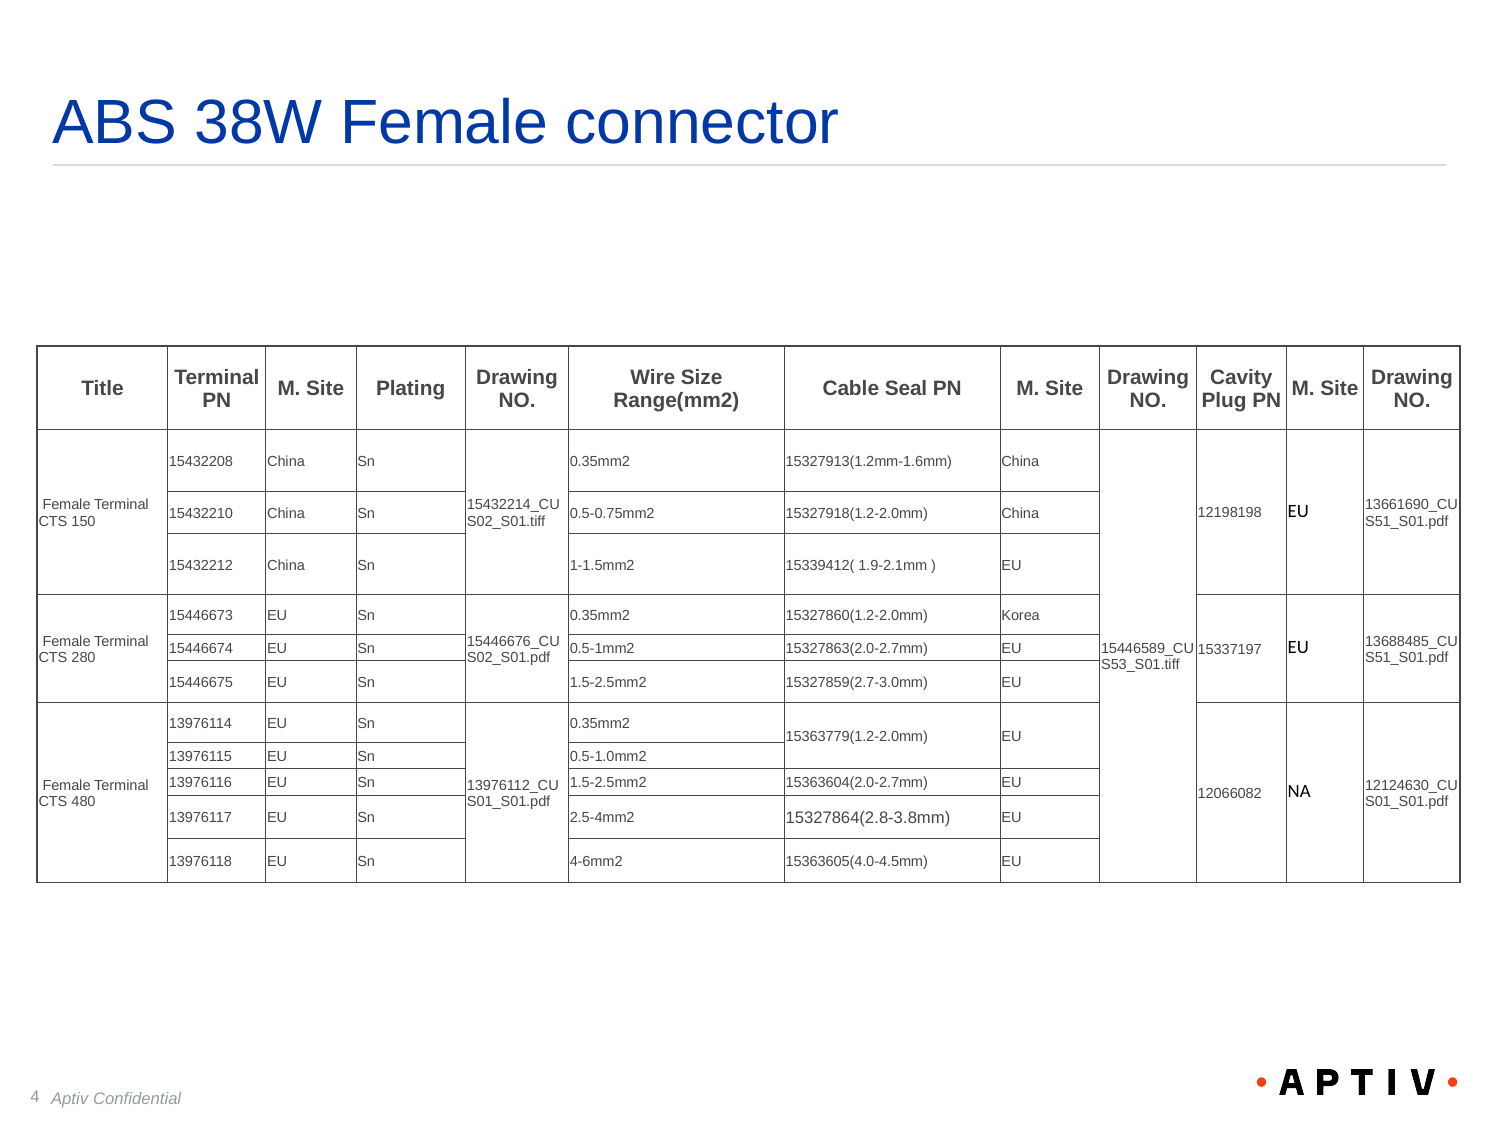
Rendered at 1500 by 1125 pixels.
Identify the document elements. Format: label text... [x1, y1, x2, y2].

table_cell 12066082 [1197, 703, 1286, 882]
table_cell 0.35mm2 [569, 430, 784, 491]
table_cell Sn [357, 839, 465, 882]
table_cell 13976116 [168, 769, 265, 795]
table_header M. Site [266, 347, 356, 429]
table_cell 1-1.5mm2 [569, 534, 784, 594]
table_cell 15432214_CUS02_S01.tiff [466, 430, 568, 594]
table_cell 4-6mm2 [569, 839, 784, 882]
table_cell Sn [357, 635, 465, 660]
table_cell 0.35mm2 [569, 703, 784, 742]
table_cell 15363605(4.0-4.5mm) [785, 839, 1000, 882]
table_cell Female Terminal CTS 480 [38, 703, 167, 882]
table_header M. Site [1287, 347, 1363, 429]
table_cell Sn [357, 743, 465, 768]
table_cell Sn [357, 492, 465, 533]
table_cell Sn [357, 703, 465, 742]
table_cell EU [266, 635, 356, 660]
table_cell Sn [357, 595, 465, 634]
table_header Cable Seal PN [785, 347, 1000, 429]
table_cell EU [266, 703, 356, 742]
table_cell 15337197 [1197, 595, 1286, 702]
table_cell China [1001, 430, 1099, 491]
table_cell EU [1001, 661, 1099, 702]
table_cell 1.5-2.5mm2 [569, 661, 784, 702]
table_header Plating [357, 347, 465, 429]
table_cell EU [1001, 796, 1099, 838]
table_cell 12198198 [1197, 430, 1286, 594]
table_cell EU [1001, 534, 1099, 594]
table_cell 15327860(1.2-2.0mm) [785, 595, 1000, 634]
table_cell China [266, 492, 356, 533]
table_cell 0.35mm2 [569, 595, 784, 634]
table_cell 15446673 [168, 595, 265, 634]
table_cell 15327859(2.7-3.0mm) [785, 661, 1000, 702]
table_cell 15432208 [168, 430, 265, 491]
table_cell 15327918(1.2-2.0mm) [785, 492, 1000, 533]
picture [1244, 1056, 1470, 1108]
table_cell 15446676_CUS02_S01.pdf [466, 595, 568, 702]
table_cell EU [266, 743, 356, 768]
table_cell 15327863(2.0-2.7mm) [785, 635, 1000, 660]
table_cell 0.5-1mm2 [569, 635, 784, 660]
slide_number 4 [0, 1065, 55, 1125]
table_cell 13976115 [168, 743, 265, 768]
table_cell Sn [357, 661, 465, 702]
table_cell EU [1001, 839, 1099, 882]
table_cell 2.5-4mm2 [569, 796, 784, 838]
table_cell 13688485_CUS51_S01.pdf [1364, 595, 1459, 702]
table_cell NA [1287, 703, 1363, 882]
table_cell 15363779(1.2-2.0mm) [785, 703, 1000, 768]
table_cell China [1001, 492, 1099, 533]
table_cell 13976114 [168, 703, 265, 742]
table_cell 15446589_CUS53_S01.tiff [1100, 430, 1196, 882]
table_cell EU [1001, 769, 1099, 795]
table_cell Korea [1001, 595, 1099, 634]
table_cell 15432210 [168, 492, 265, 533]
table_cell Sn [357, 769, 465, 795]
table_cell EU [266, 595, 356, 634]
table_cell 13976117 [168, 796, 265, 838]
table_header Cavity Plug PN [1197, 347, 1286, 429]
table_cell EU [266, 839, 356, 882]
table_cell EU [1287, 430, 1363, 594]
table_cell 0.5-0.75mm2 [569, 492, 784, 533]
table_header Terminal PN [168, 347, 265, 429]
title ABS 38W Female connector [37, 0, 1463, 164]
table_cell 15446675 [168, 661, 265, 702]
table_cell Sn [357, 430, 465, 491]
table_cell 15446674 [168, 635, 265, 660]
table_cell Sn [357, 534, 465, 594]
table_cell 15339412( 1.9-2.1mm ) [785, 534, 1000, 594]
table_cell Female Terminal CTS 280 [38, 595, 167, 702]
table_cell Female Terminal CTS 150 [38, 430, 167, 594]
table_cell EU [266, 661, 356, 702]
table_cell EU [266, 796, 356, 838]
table_header Drawing NO. [1364, 347, 1459, 429]
table_header Drawing NO. [1100, 347, 1196, 429]
table_cell 1.5-2.5mm2 [569, 769, 784, 795]
table_cell EU [1001, 703, 1099, 768]
table_cell 13661690_CUS51_S01.pdf [1364, 430, 1459, 594]
table_cell 15327864(2.8-3.8mm) [785, 796, 1000, 838]
table_cell 15363604(2.0-2.7mm) [785, 769, 1000, 795]
table_cell 12124630_CUS01_S01.pdf [1364, 703, 1459, 882]
table_header M. Site [1001, 347, 1099, 429]
table_cell EU [266, 769, 356, 795]
table_cell 13976118 [168, 839, 265, 882]
table_cell 15327913(1.2mm-1.6mm) [785, 430, 1000, 491]
table_cell China [266, 430, 356, 491]
table_cell 0.5-1.0mm2 [569, 743, 784, 768]
table_cell Sn [357, 796, 465, 838]
table_cell 15432212 [168, 534, 265, 594]
table_header Drawing NO. [466, 347, 568, 429]
table_header Wire Size Range(mm2) [569, 347, 784, 429]
table_cell 13976112_CUS01_S01.pdf [466, 703, 568, 882]
table_cell China [266, 534, 356, 594]
table_header Title [38, 347, 167, 429]
table_cell EU [1001, 635, 1099, 660]
table_cell EU [1287, 595, 1363, 702]
